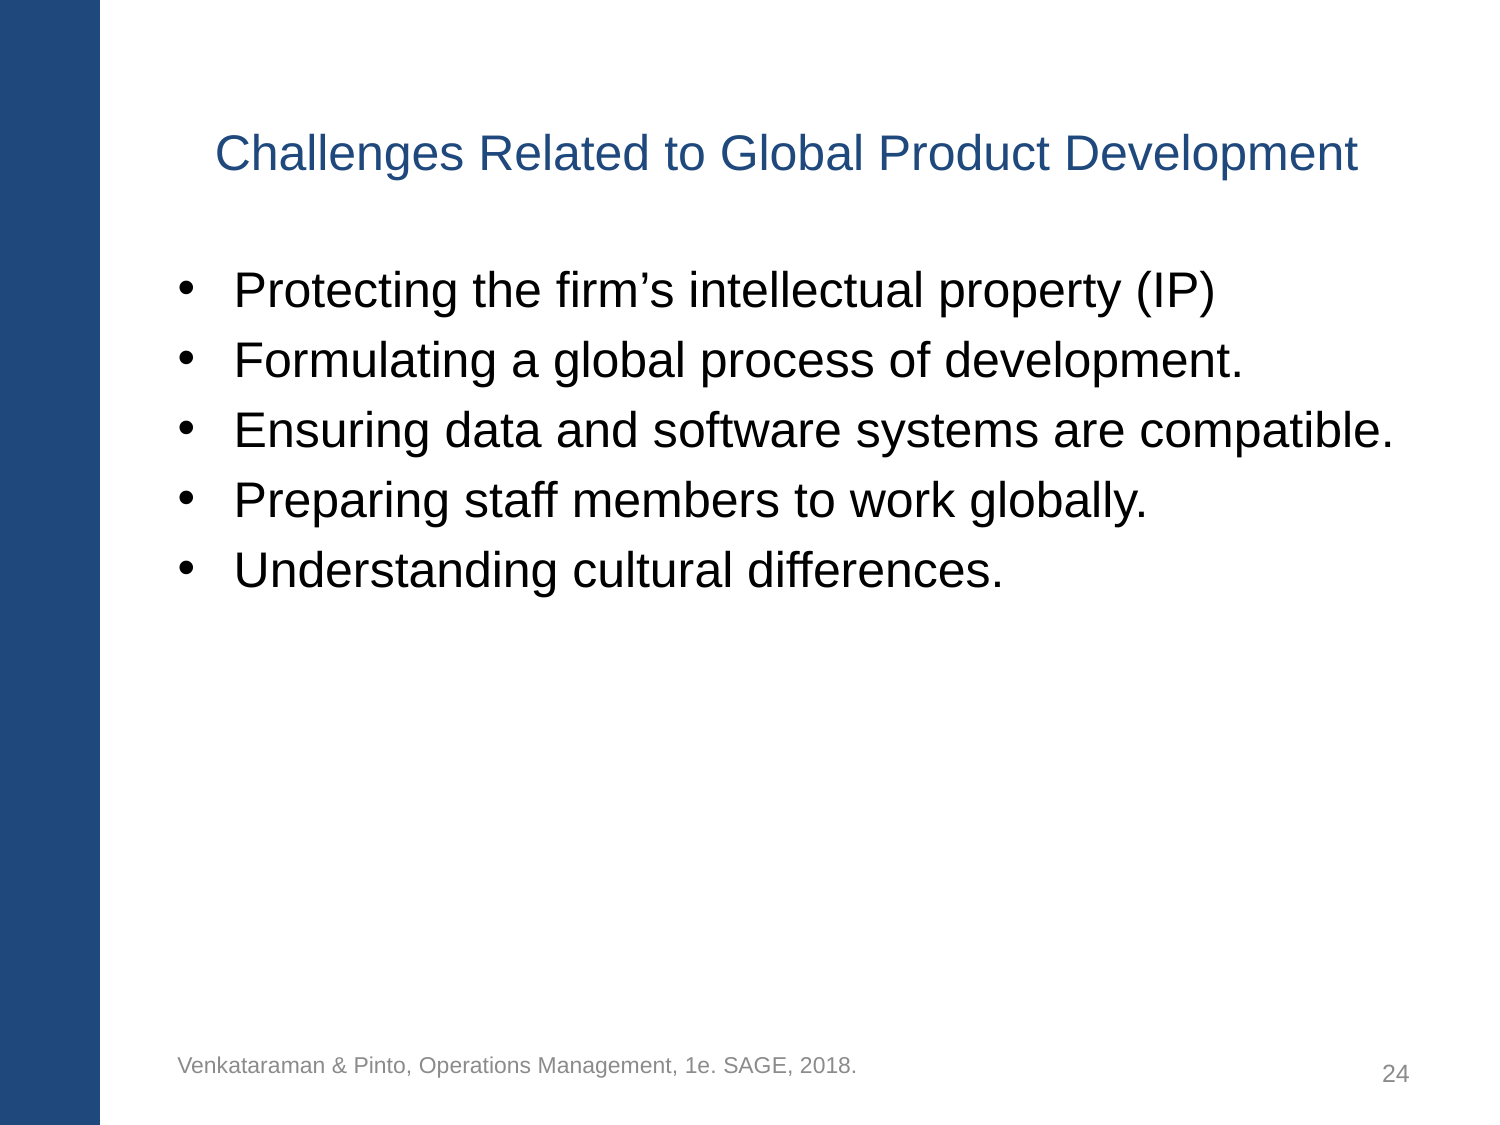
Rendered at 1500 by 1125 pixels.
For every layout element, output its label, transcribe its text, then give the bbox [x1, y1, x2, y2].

list Protecting the firm’s intellectual property (IP) Formulating a global process of development. Ensuring data and software systems are compatible. Preparing staff members to work globally. Understanding cultural differences. [162, 249, 1425, 1005]
slide_number 24 [1350, 1042, 1425, 1103]
title Challenges Related to Global Product Development [162, 37, 1425, 249]
footer Venkataraman & Pinto, Operations Management, 1e. SAGE, 2018. [162, 1042, 1313, 1103]
